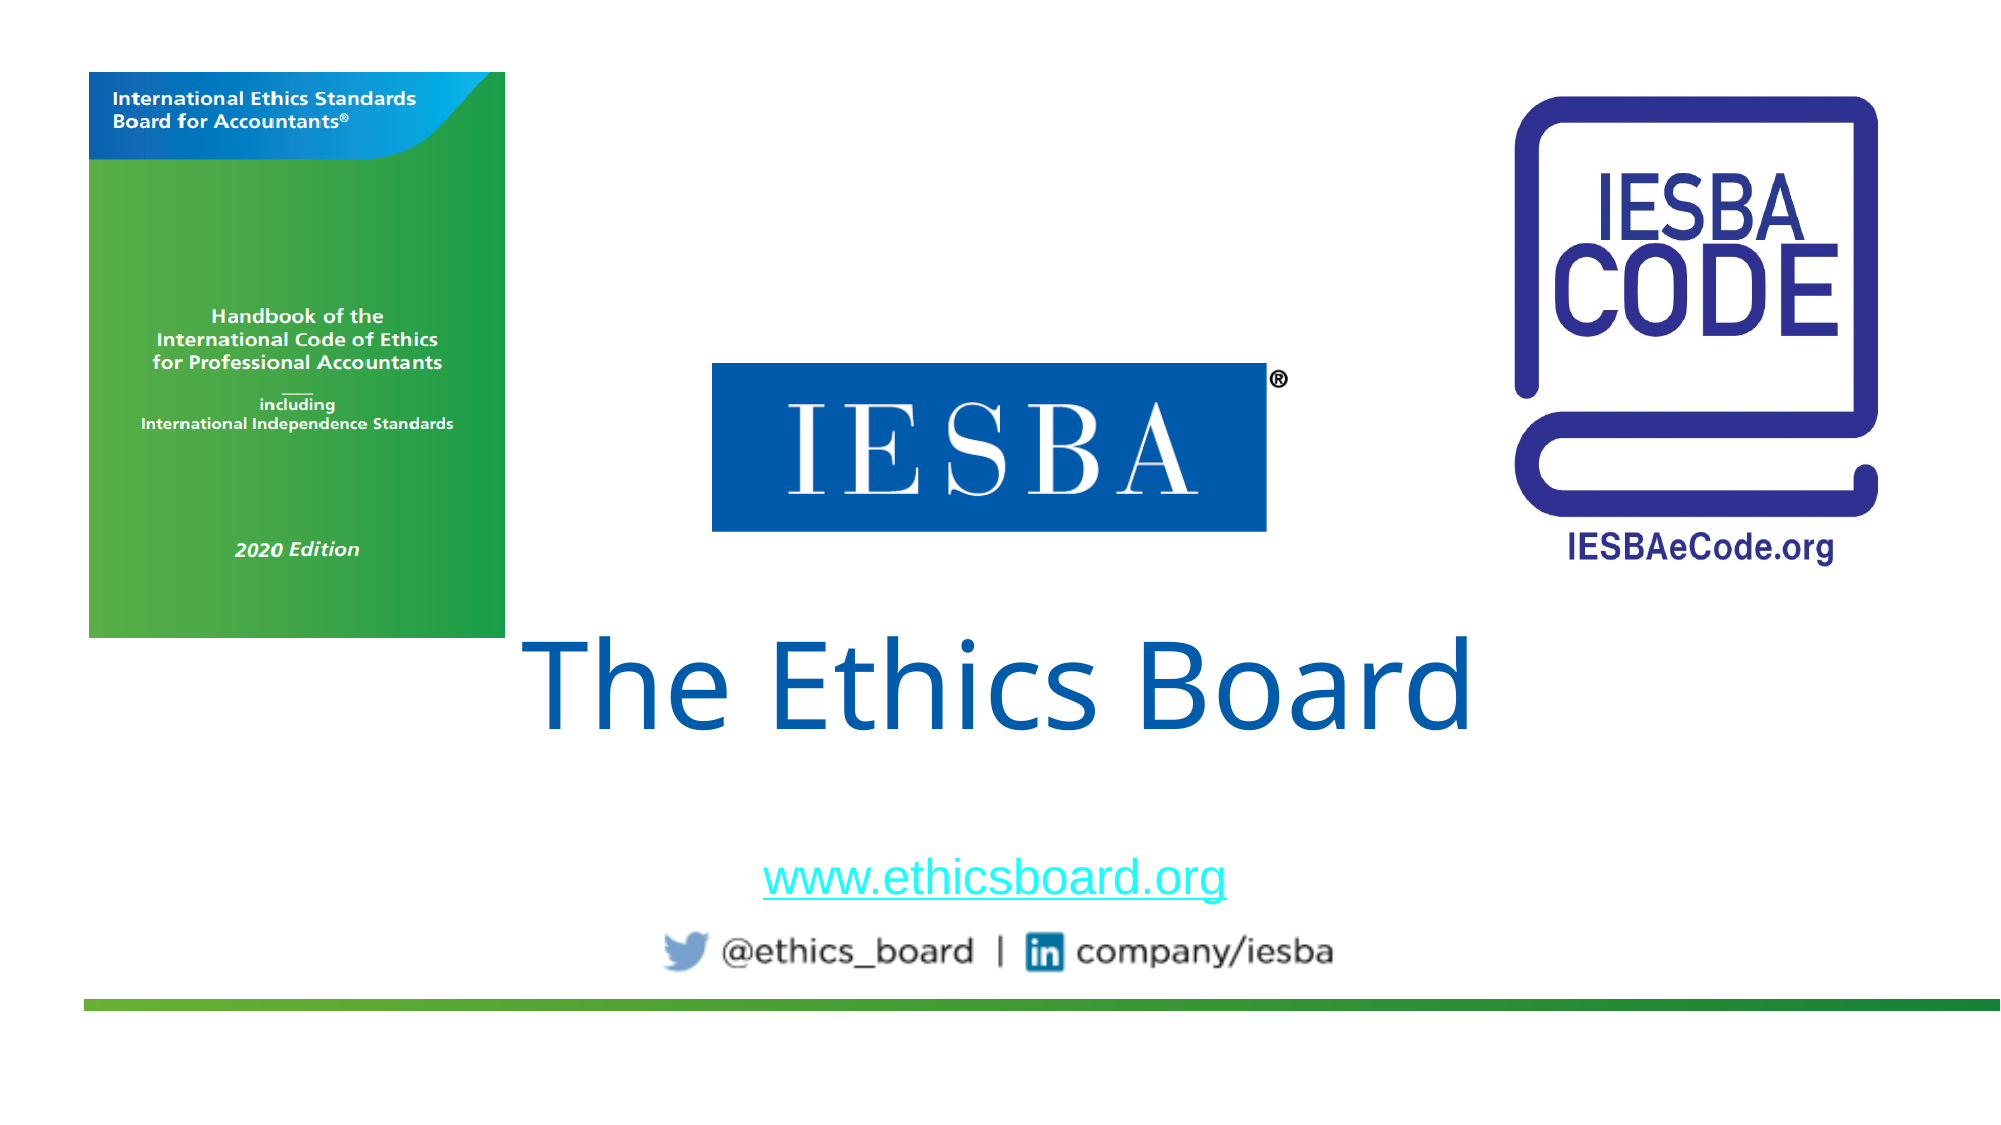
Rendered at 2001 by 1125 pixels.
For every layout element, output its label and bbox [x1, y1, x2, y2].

picture [88, 72, 505, 638]
picture [1495, 93, 1940, 580]
picture [316, 93, 326, 105]
picture [323, 116, 329, 128]
picture [408, 96, 415, 105]
picture [395, 92, 404, 105]
picture [340, 114, 348, 121]
picture [349, 96, 358, 104]
picture [328, 93, 346, 105]
picture [388, 96, 393, 104]
picture [655, 924, 1365, 996]
picture [712, 363, 1288, 532]
picture [361, 92, 372, 105]
picture [375, 96, 384, 104]
